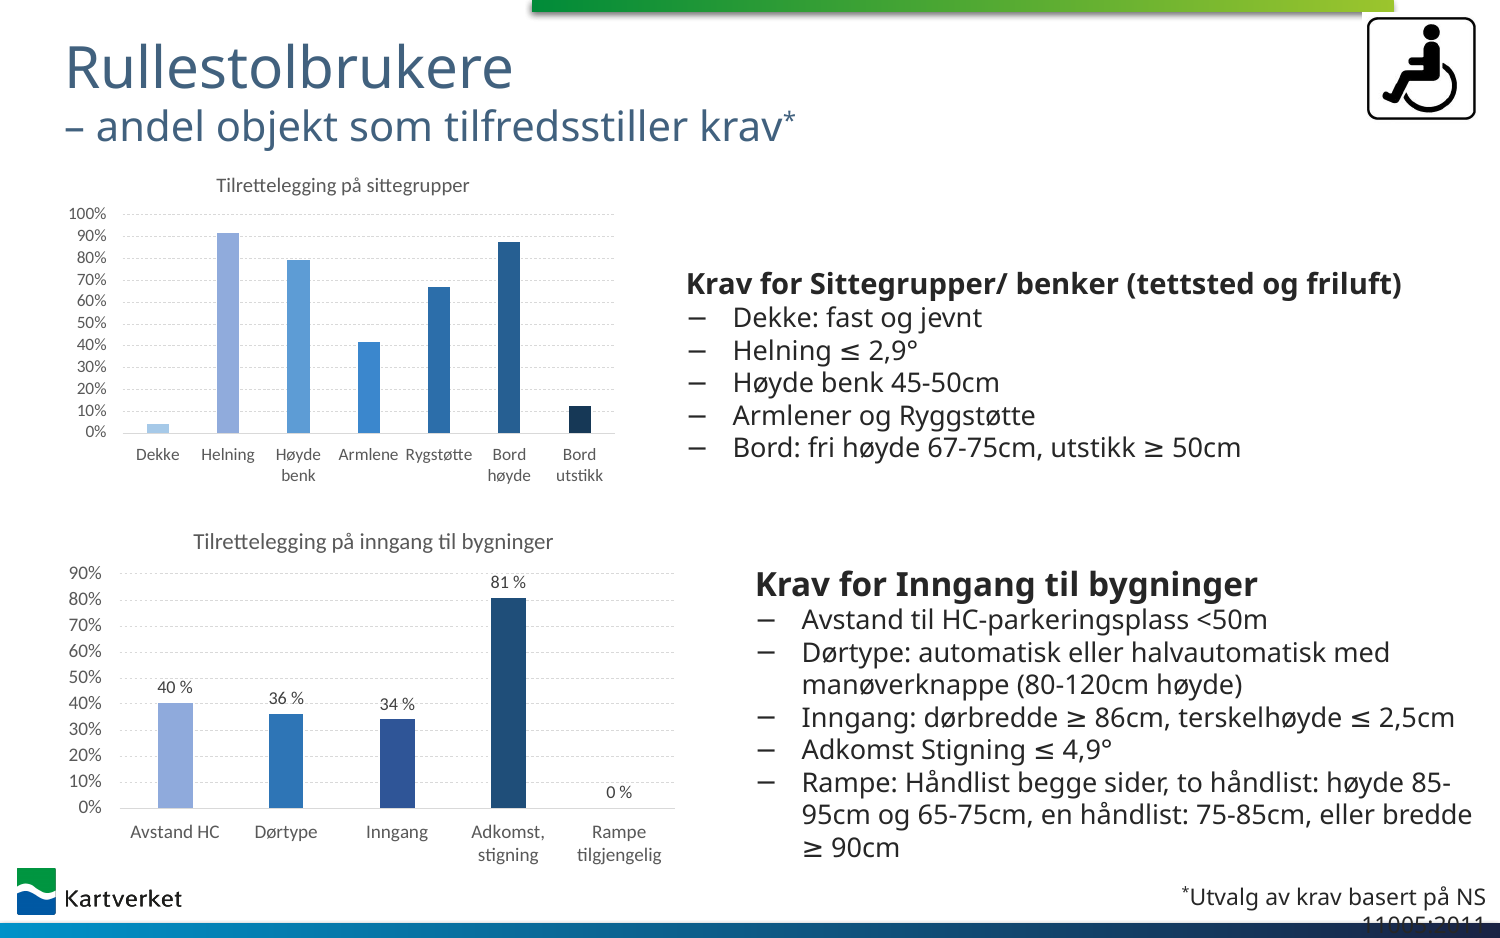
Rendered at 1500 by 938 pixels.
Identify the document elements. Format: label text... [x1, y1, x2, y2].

text_box Krav for Inngang til bygninger Avstand til HC-parkeringsplass <50m Dørtype: automatisk eller halvautomatisk med manøverknappe (80-120cm høyde) Inngang: dørbredde ≥ 86cm, terskelhøyde ≤ 2,5cm Adkomst Stigning ≤ 4,9° Rampe: Håndlist begge sider, to håndlist: høyde 85-95cm og 65-75cm, en håndlist: 75-85cm, eller bredde ≥ 90cm [740, 555, 1491, 870]
picture [62, 520, 686, 874]
text_box Rullestolbrukere – andel objekt som tilfredsstiller krav* [49, 25, 1431, 158]
text_box Krav for Sittegrupper/ benker (tettsted og friluft) Dekke: fast og jevnt Helning ≤ 2,9° Høyde benk 45-50cm Armlener og Ryggstøtte Bord: fri høyde 67-75cm, utstikk ≥ 50cm [670, 258, 1418, 471]
picture [1362, 12, 1481, 126]
text_box *Utvalg av krav basert på NS 11005:2011 [1068, 873, 1500, 938]
picture [62, 166, 625, 492]
